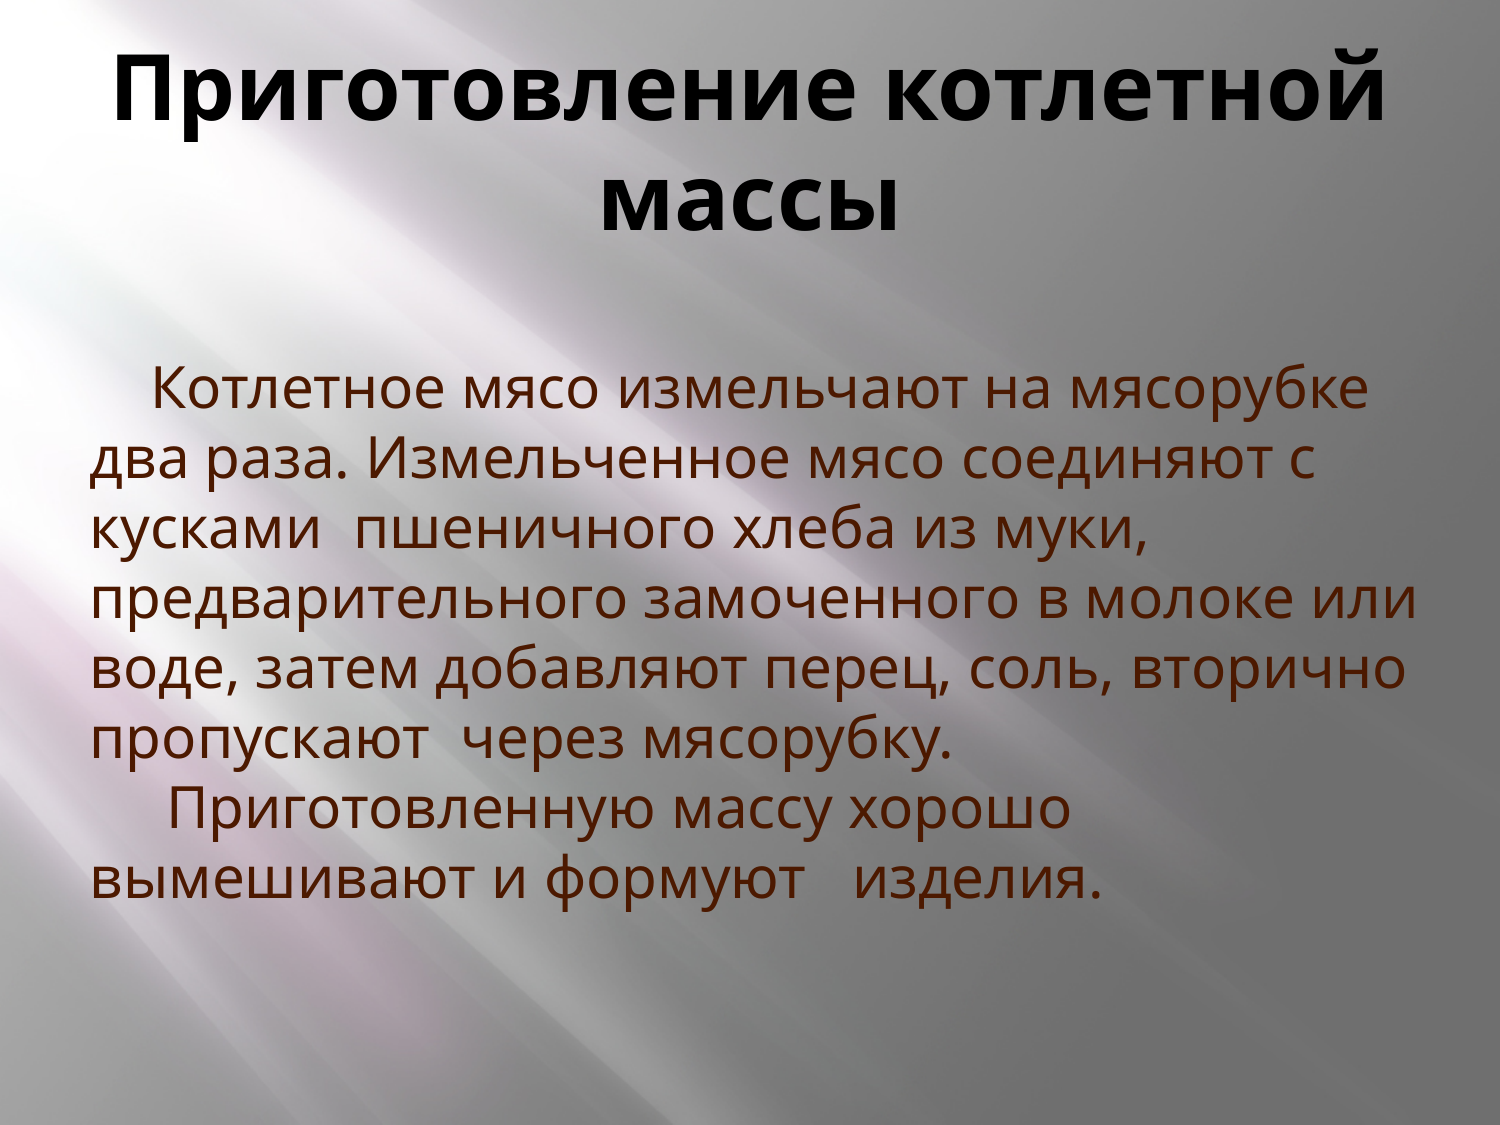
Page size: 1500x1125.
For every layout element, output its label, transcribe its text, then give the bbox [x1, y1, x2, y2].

text_box Приготовление котлетной массы [75, 45, 1425, 233]
picture [0, 0, 1500, 1125]
text_box Котлетное мясо измельчают на мясорубке два раза. Измельченное мясо соединяют с кусками пшеничного хлеба из муки, предварительного замоченного в молоке или воде, затем добавляют перец, соль, вторично пропускают через мясорубку. Приготовленную массу хорошо вымешивают и формуют изделия. [74, 342, 1477, 1035]
